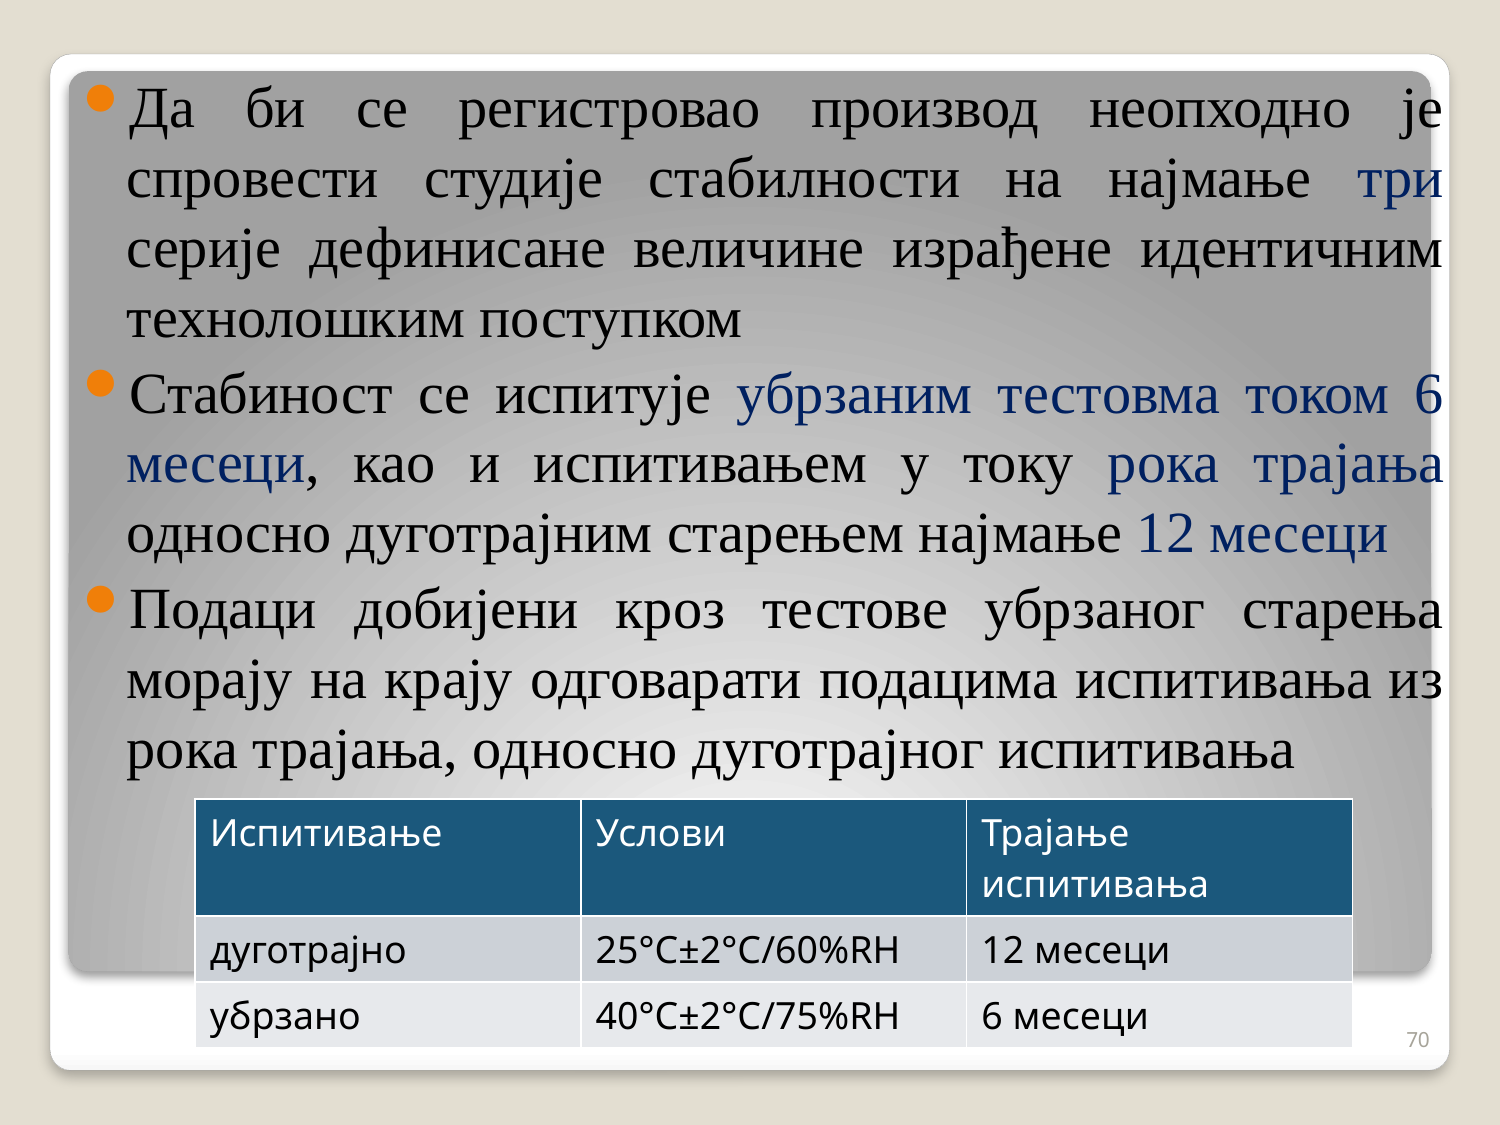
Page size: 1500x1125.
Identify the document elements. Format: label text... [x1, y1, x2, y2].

table_cell 6 месеци [967, 983, 1352, 1047]
table_cell 25°C±2°C/60%RH [582, 917, 966, 981]
table_header Испитивање [196, 800, 580, 915]
table_cell убрзано [196, 983, 580, 1047]
table_header Услови [582, 800, 966, 915]
table_cell 12 месеци [967, 917, 1352, 981]
list Да би се регистровао производ неопходно је спровести студије стабилности на најмање три серије дефинисане величине израђене идентичним технолошким поступком Стaбиност се испитује убрзаним тестoвма током 6 месеци, као и испитивањем у току рока трајања односно дуготрајним старењем најмање 12 месеци Подаци добијени кроз тестове убрзаног старења морају на крају одговарати подацима испитивања из рока трајања, односно дуготрајног испитивања [53, 54, 1459, 1071]
slide_number 70 [1369, 1002, 1445, 1063]
table_cell дуготрајно [196, 917, 580, 981]
table_header Трајање испитивања [967, 800, 1352, 915]
table_cell 40°C±2°C/75%RH [582, 983, 966, 1047]
